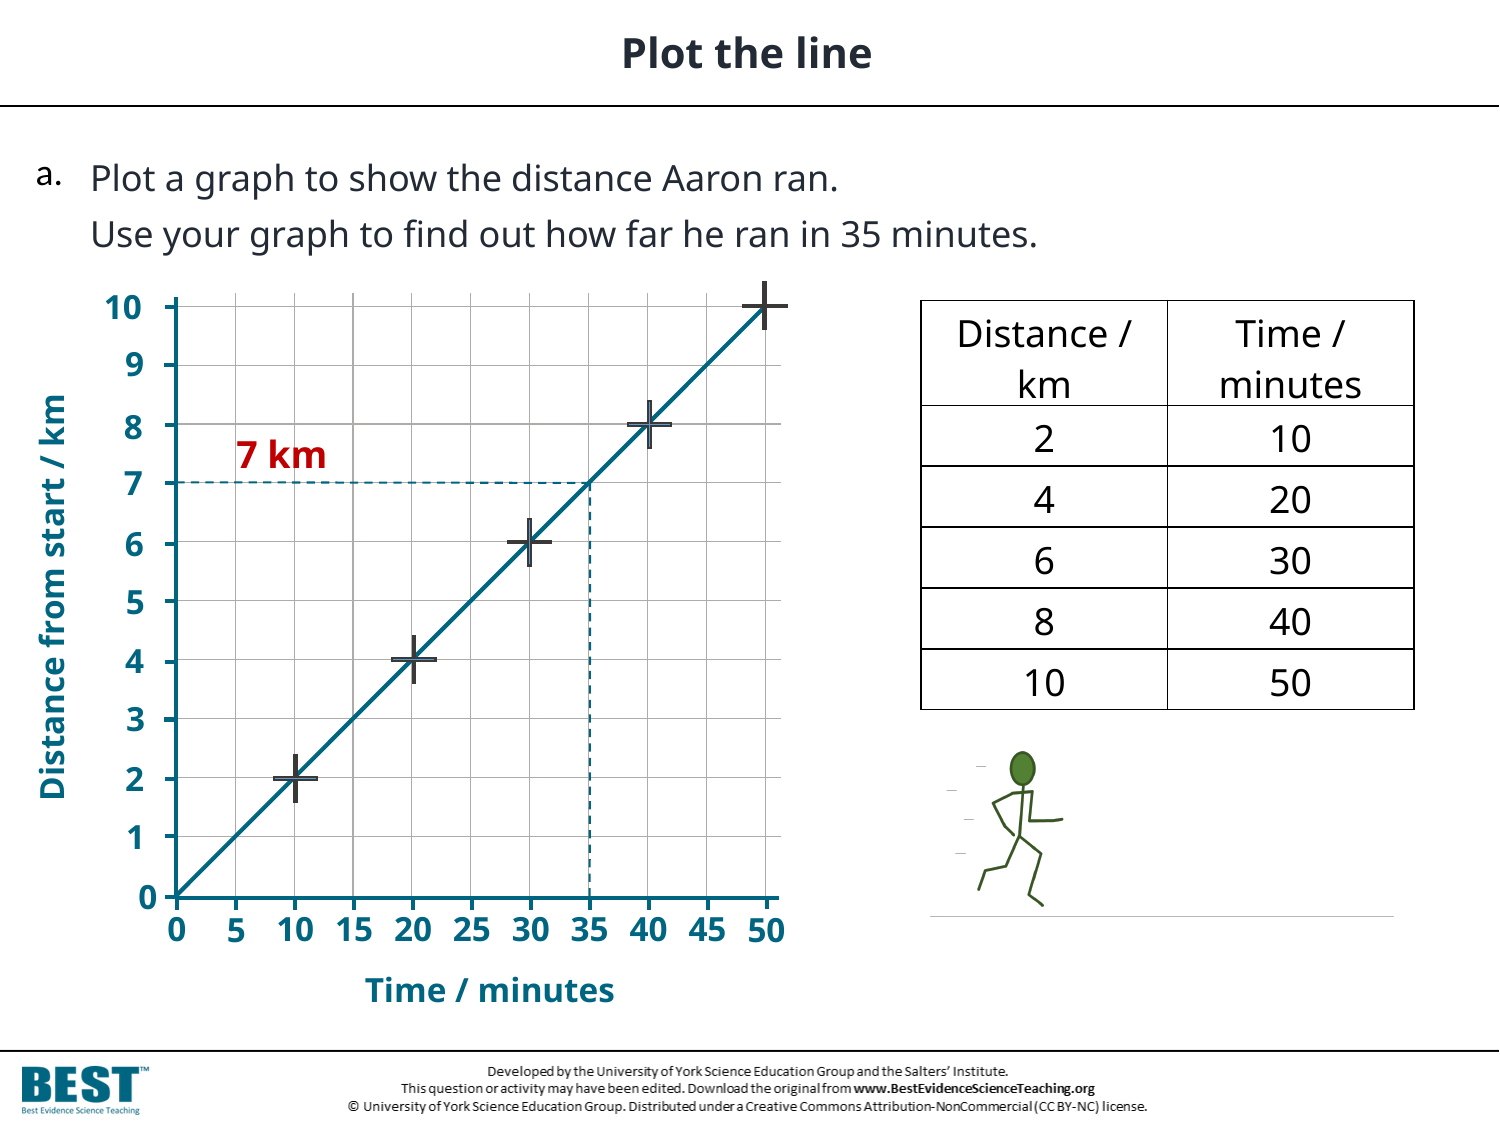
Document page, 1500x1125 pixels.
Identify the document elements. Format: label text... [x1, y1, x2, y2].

picture [0, 105, 1500, 1125]
text_box Plot the line [23, 4, 1471, 99]
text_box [23, 278, 808, 1018]
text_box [176, 306, 766, 896]
